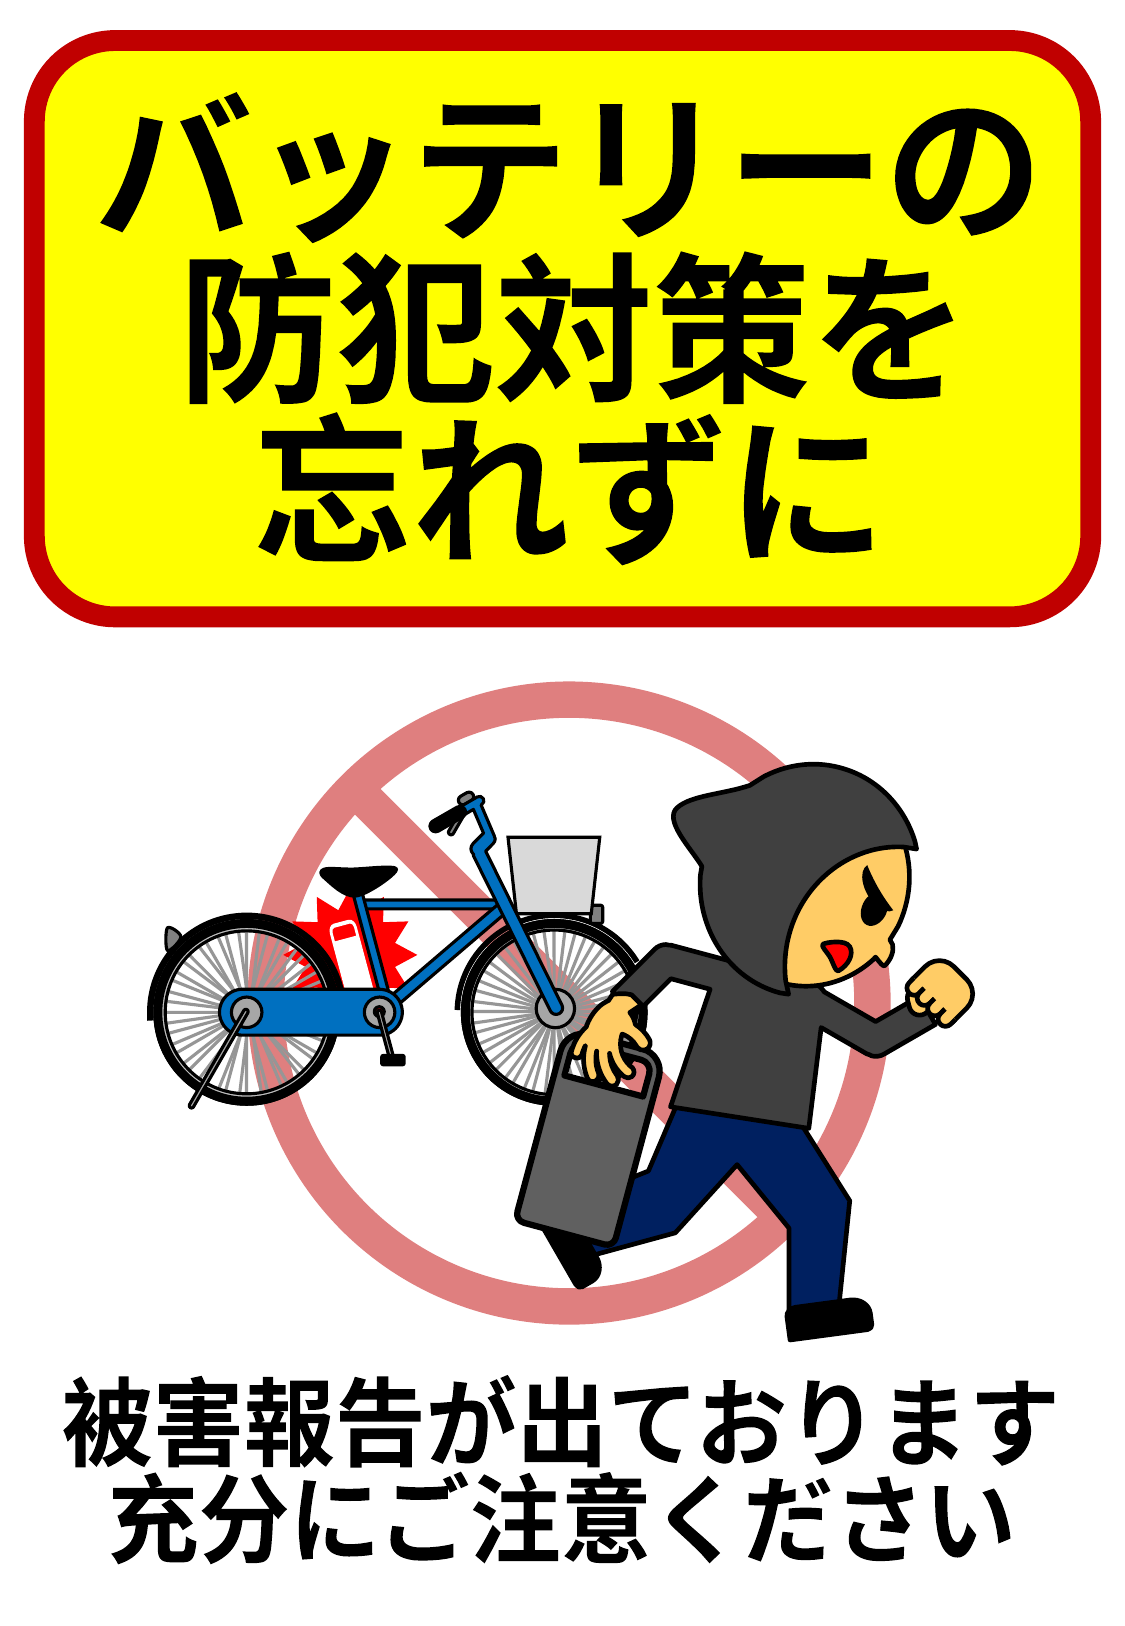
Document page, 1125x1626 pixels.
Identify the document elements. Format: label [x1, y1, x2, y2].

text_box [32, 38, 1093, 619]
text_box [148, 681, 970, 1335]
